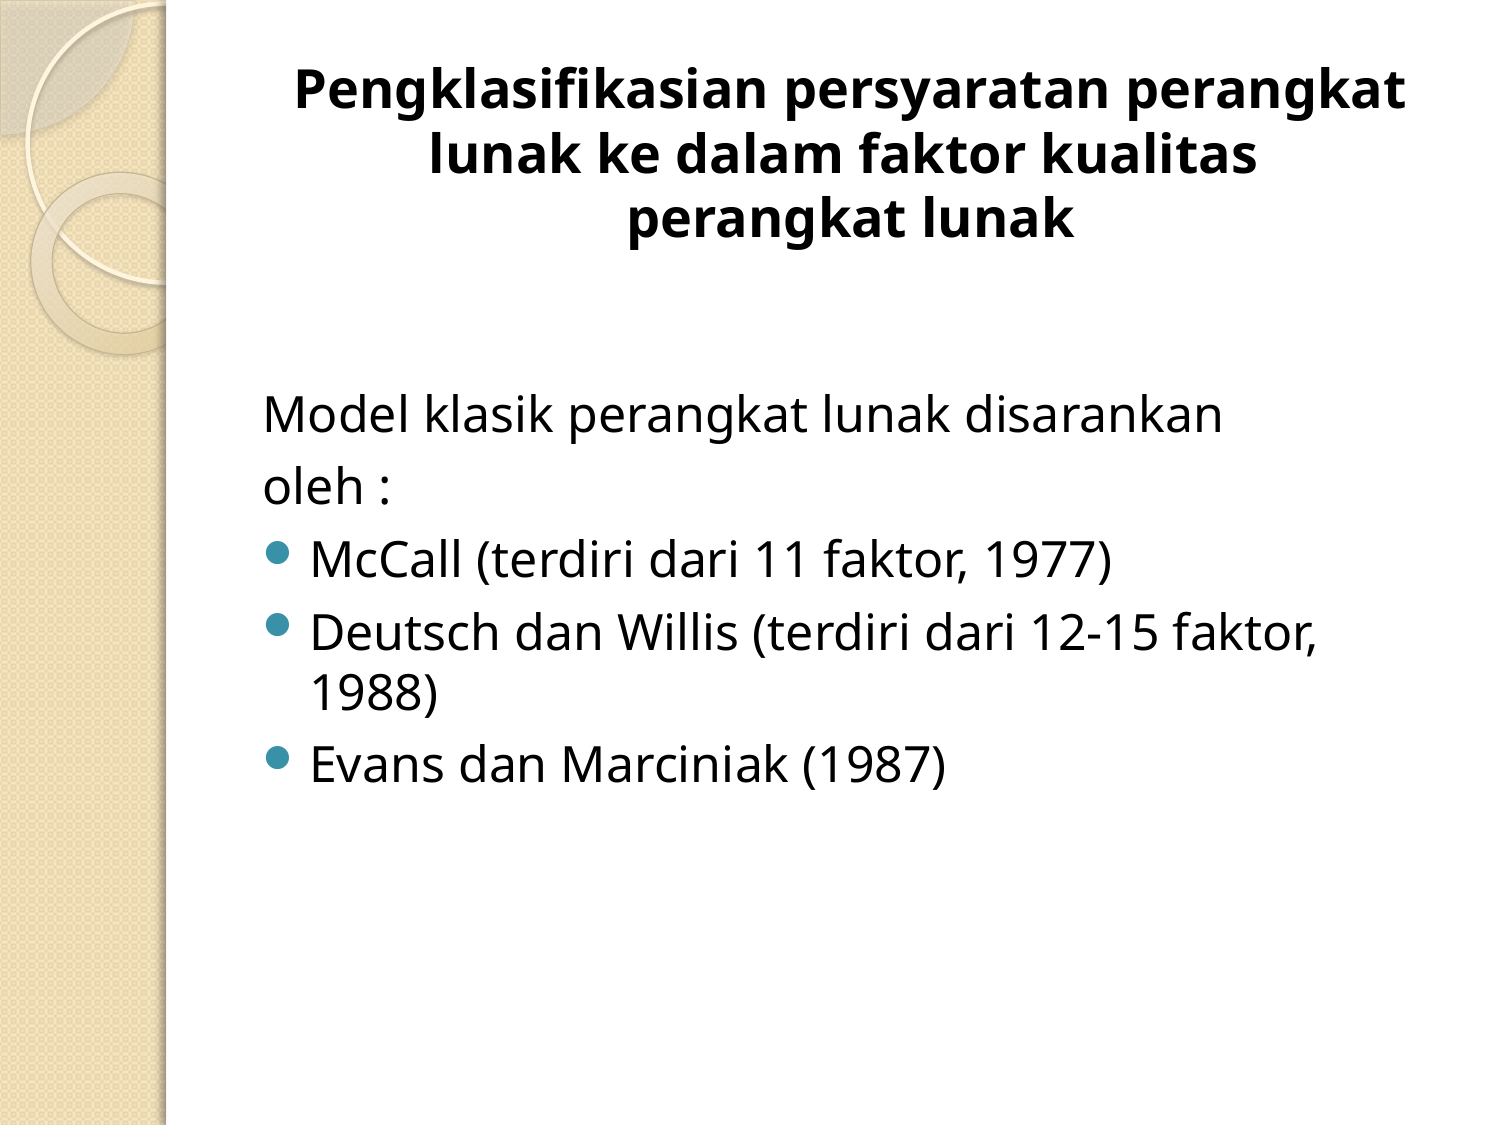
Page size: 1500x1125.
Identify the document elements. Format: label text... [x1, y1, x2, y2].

title Pengklasifikasian persyaratan perangkat lunak ke dalam faktor kualitas perangkat lunak [235, 45, 1466, 258]
list Model klasik perangkat lunak disarankan oleh : McCall (terdiri dari 11 faktor, 1977) Deutsch dan Willis (terdiri dari 12-15 faktor, 1988) Evans dan Marciniak (1987) [234, 375, 1465, 950]
